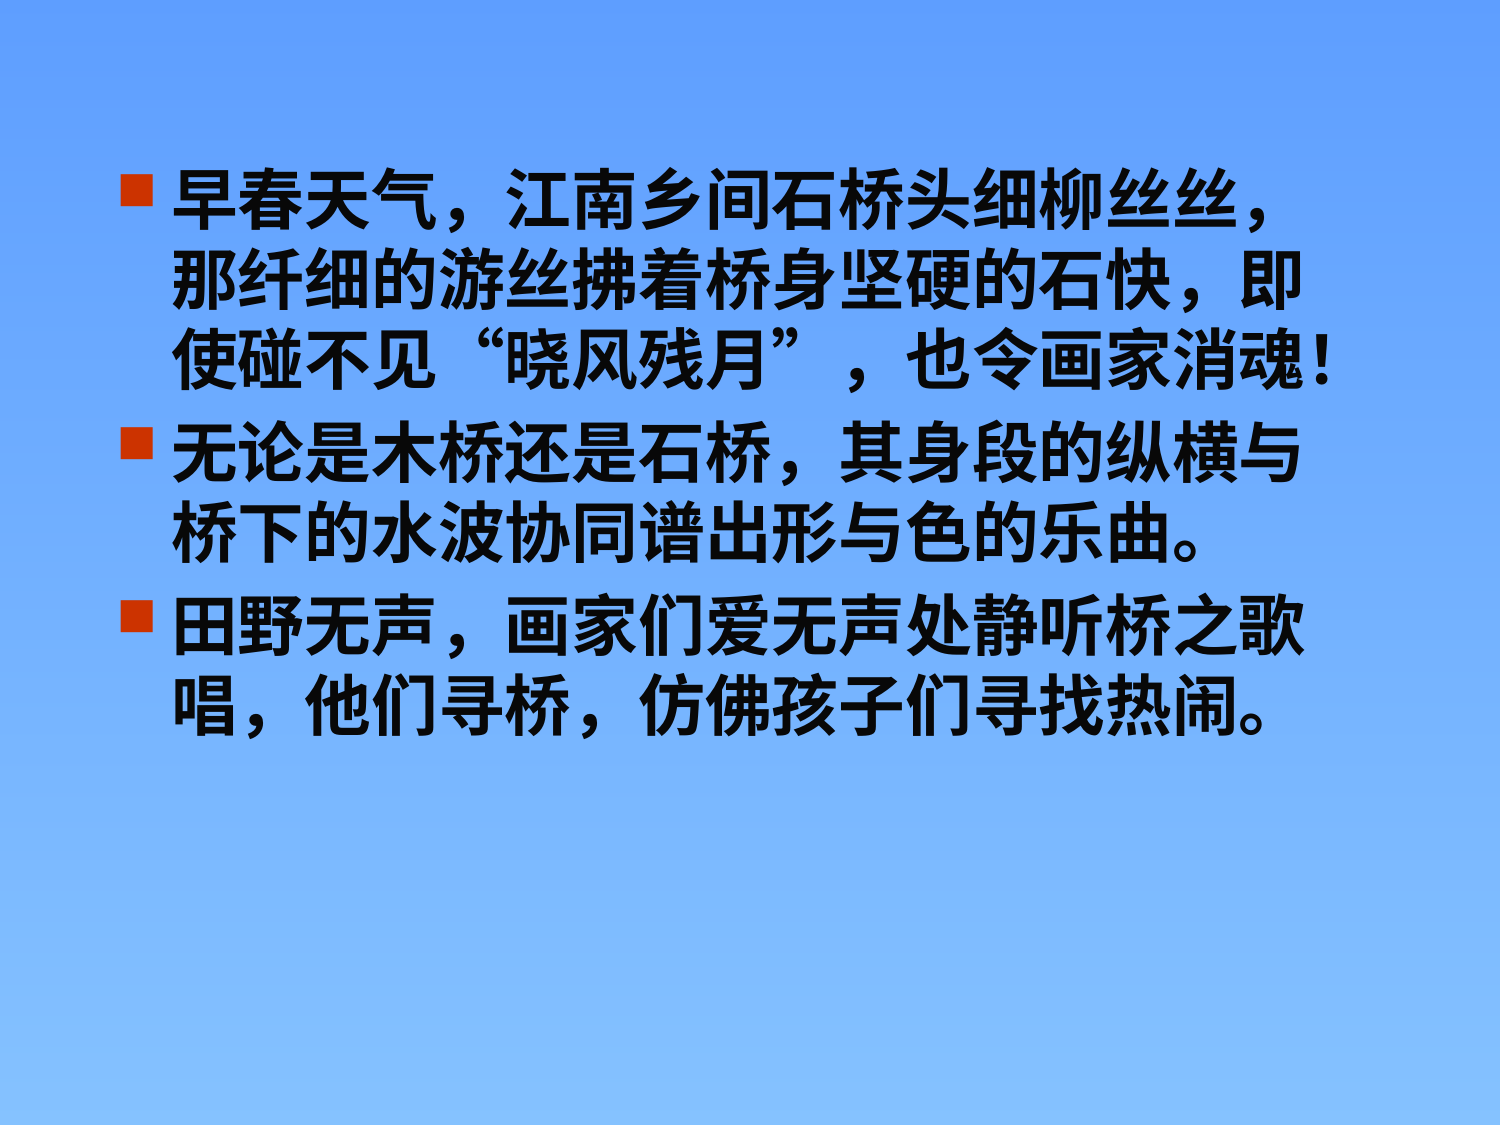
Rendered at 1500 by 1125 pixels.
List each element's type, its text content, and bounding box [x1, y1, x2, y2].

list 早春天气，江南乡间石桥头细柳丝丝，那纤细的游丝拂着桥身坚硬的石快，即使碰不见“晓风残月”，也令画家消魂！ 无论是木桥还是石桥，其身段的纵横与桥下的水波协同谱出形与色的乐曲。 田野无声，画家们爱无声处静听桥之歌唱，他们寻桥，仿佛孩子们寻找热闹。 [99, 149, 1375, 1013]
